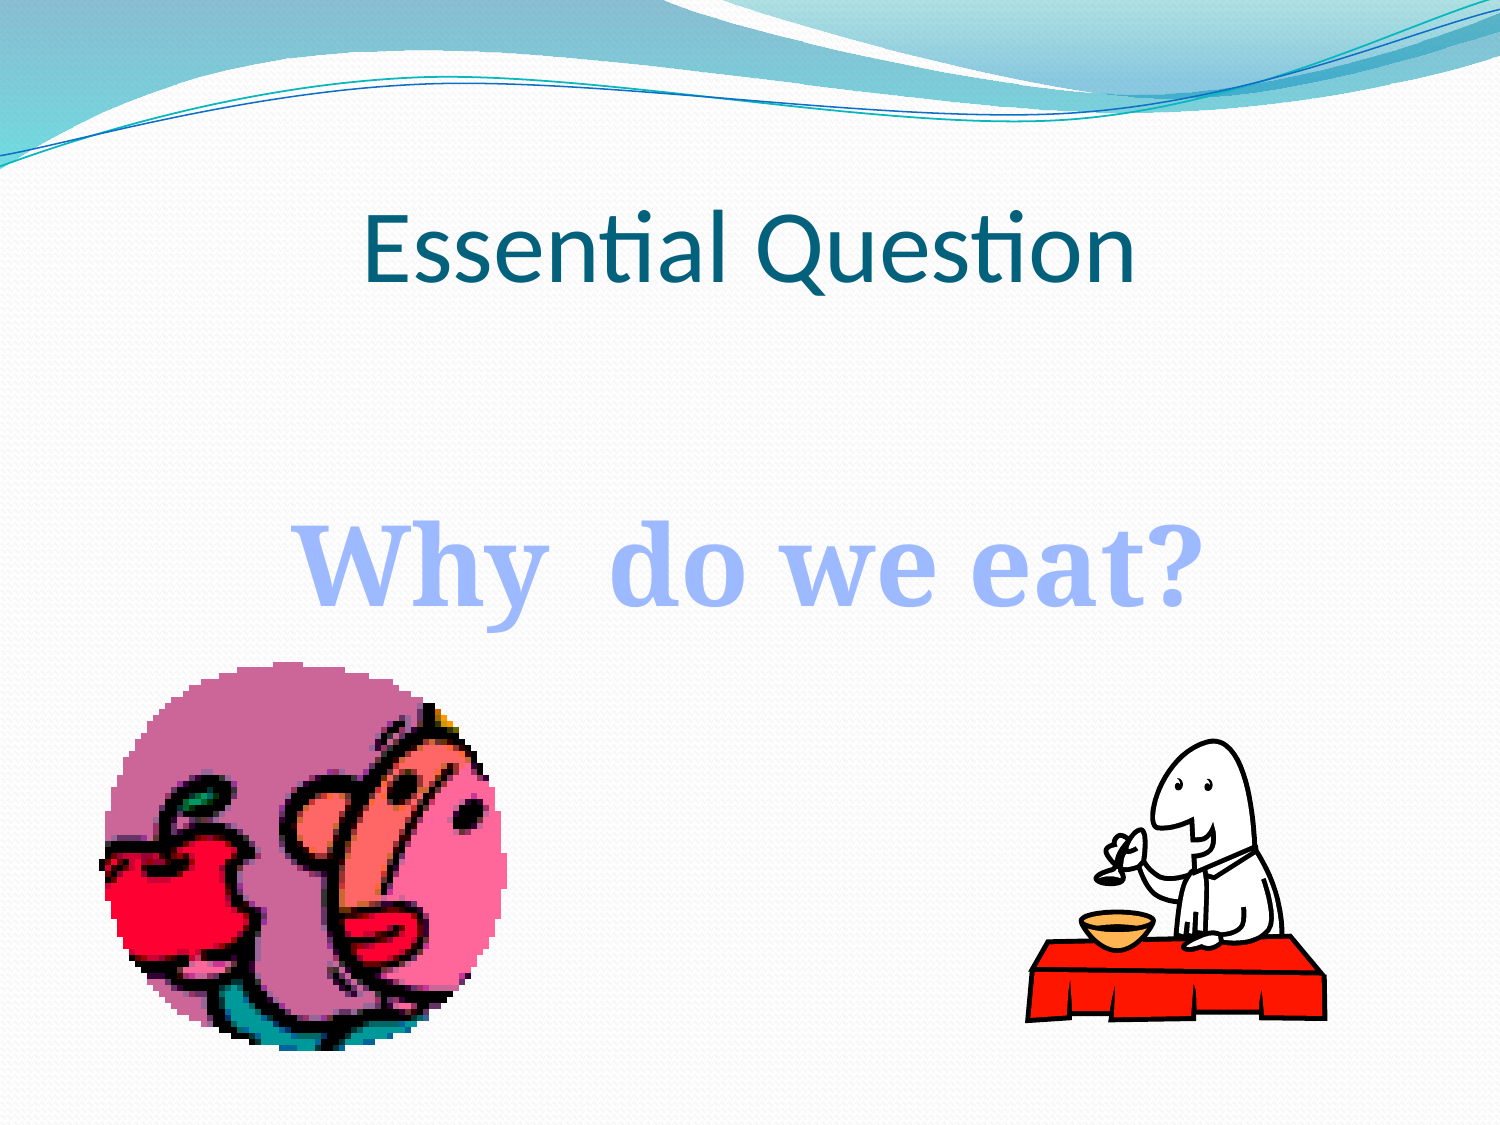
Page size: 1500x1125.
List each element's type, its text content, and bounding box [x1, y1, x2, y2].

text_box Why do we eat? [276, 486, 1224, 637]
picture [1024, 737, 1328, 1024]
picture [99, 662, 507, 1051]
title Essential Question [75, 115, 1425, 303]
